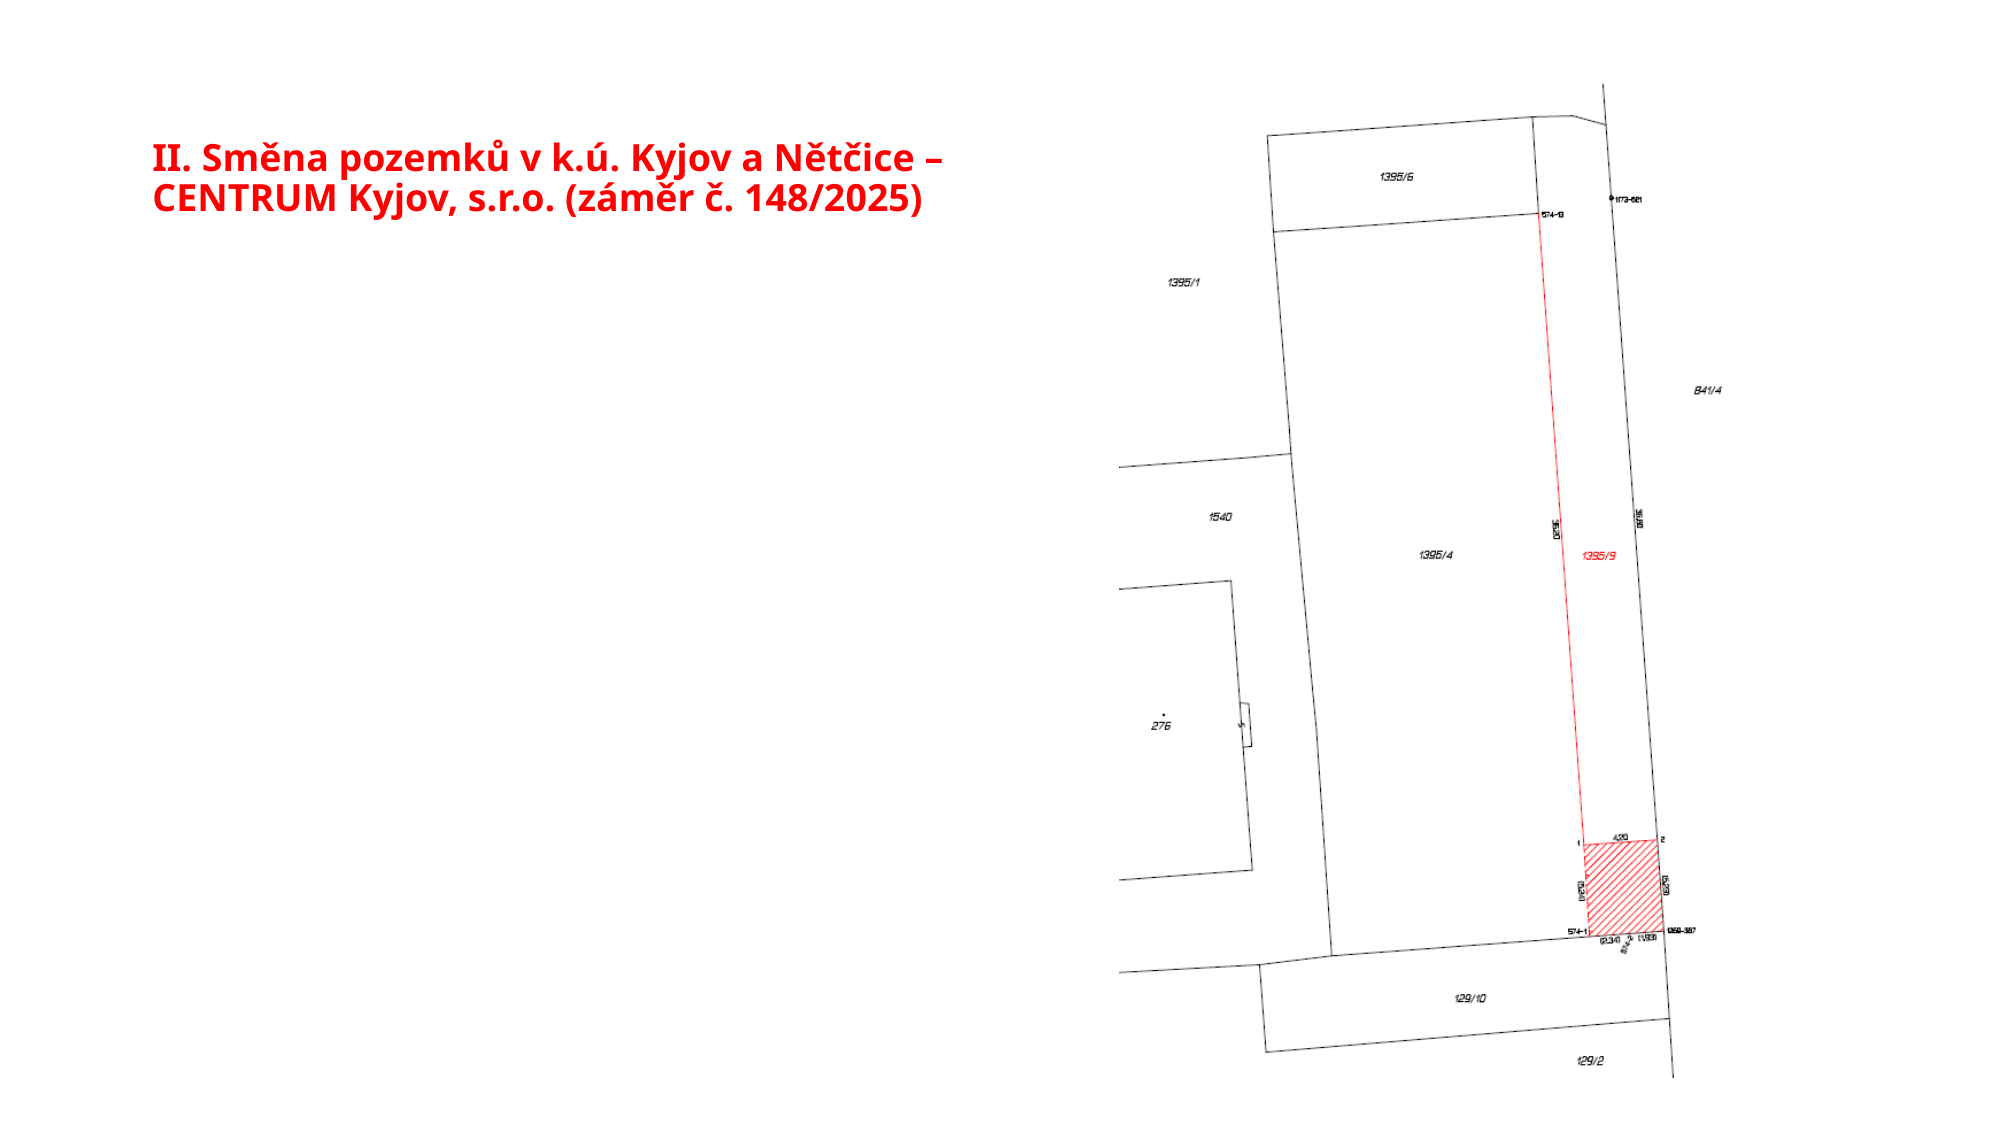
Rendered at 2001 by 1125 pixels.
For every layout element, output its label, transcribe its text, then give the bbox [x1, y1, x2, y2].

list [1119, 82, 1768, 1078]
title II. Směna pozemků v k.ú. Kyjov a Nětčice – CENTRUM Kyjov, s.r.o. (záměr č. 148/2025) [137, 59, 986, 299]
